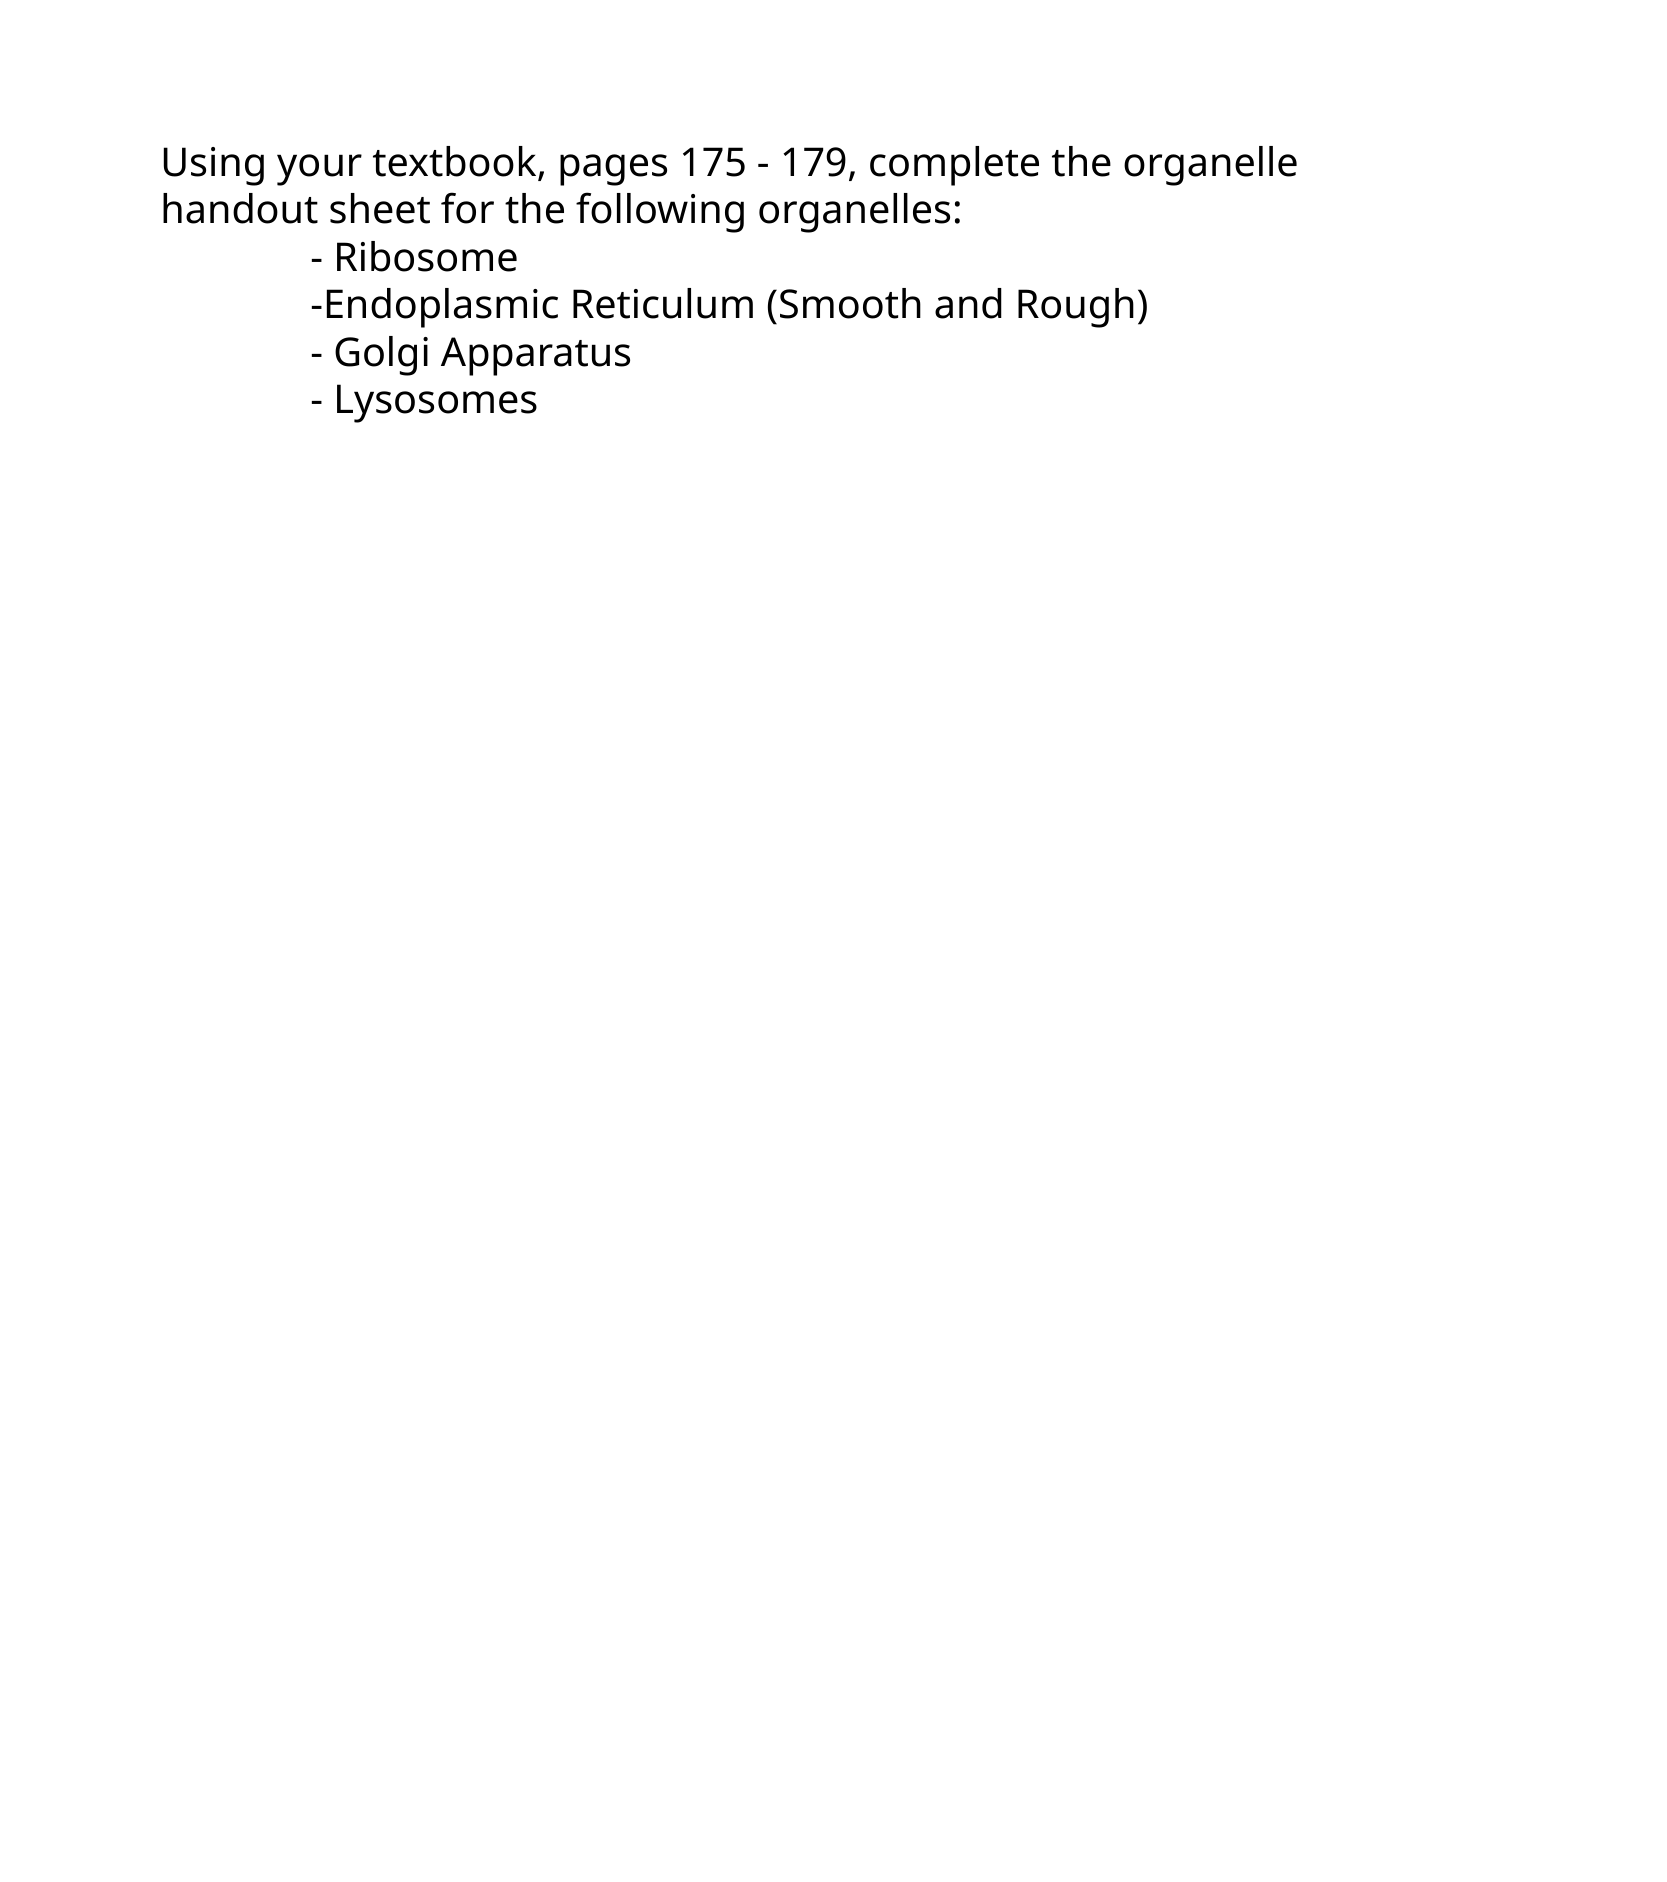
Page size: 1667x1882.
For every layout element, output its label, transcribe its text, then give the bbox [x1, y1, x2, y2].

text_box Using your textbook, pages 175 - 179, complete the organelle handout sheet for the following organelles: - Ribosome -Endoplasmic Reticulum (Smooth and Rough) - Golgi Apparatus - Lysosomes [145, 129, 1405, 429]
